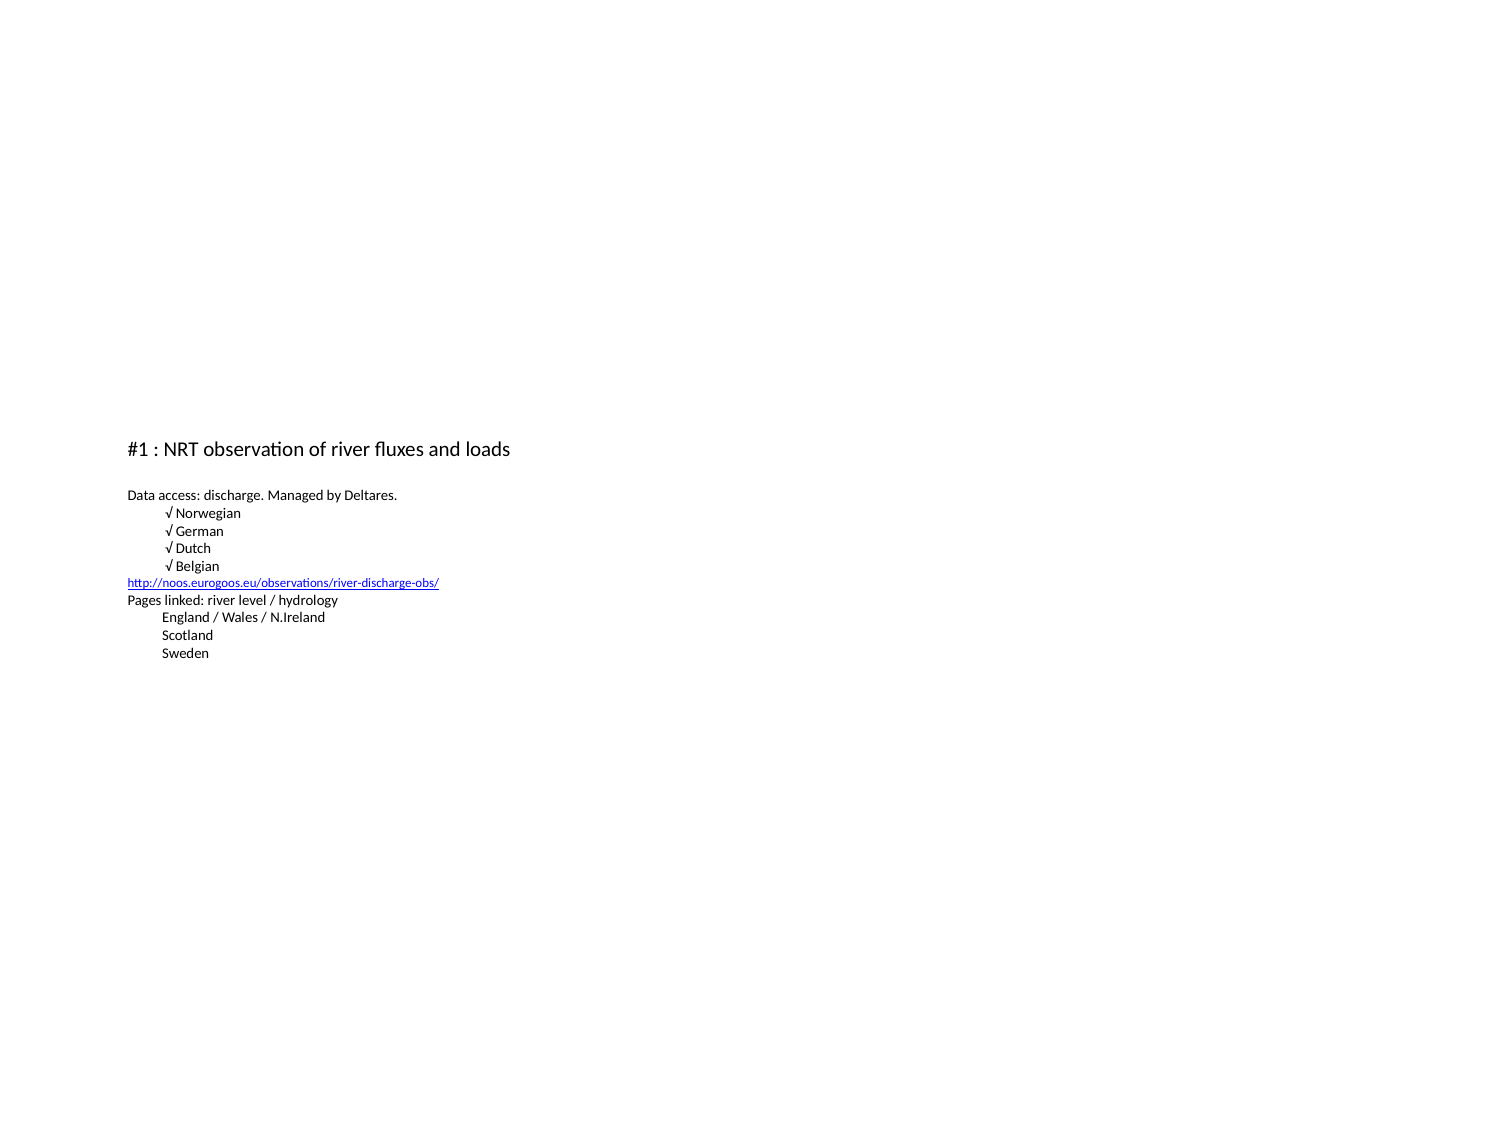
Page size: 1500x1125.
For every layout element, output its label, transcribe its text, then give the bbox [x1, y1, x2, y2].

title #1 : NRT observation of river fluxes and loads Data access: discharge. Managed by Deltares. √ Norwegian √ German √ Dutch √ Belgian http://noos.eurogoos.eu/observations/river-discharge-obs/ Pages linked: river level / hydrology England / Wales / N.Ireland Scotland Sweden [112, 427, 1388, 669]
